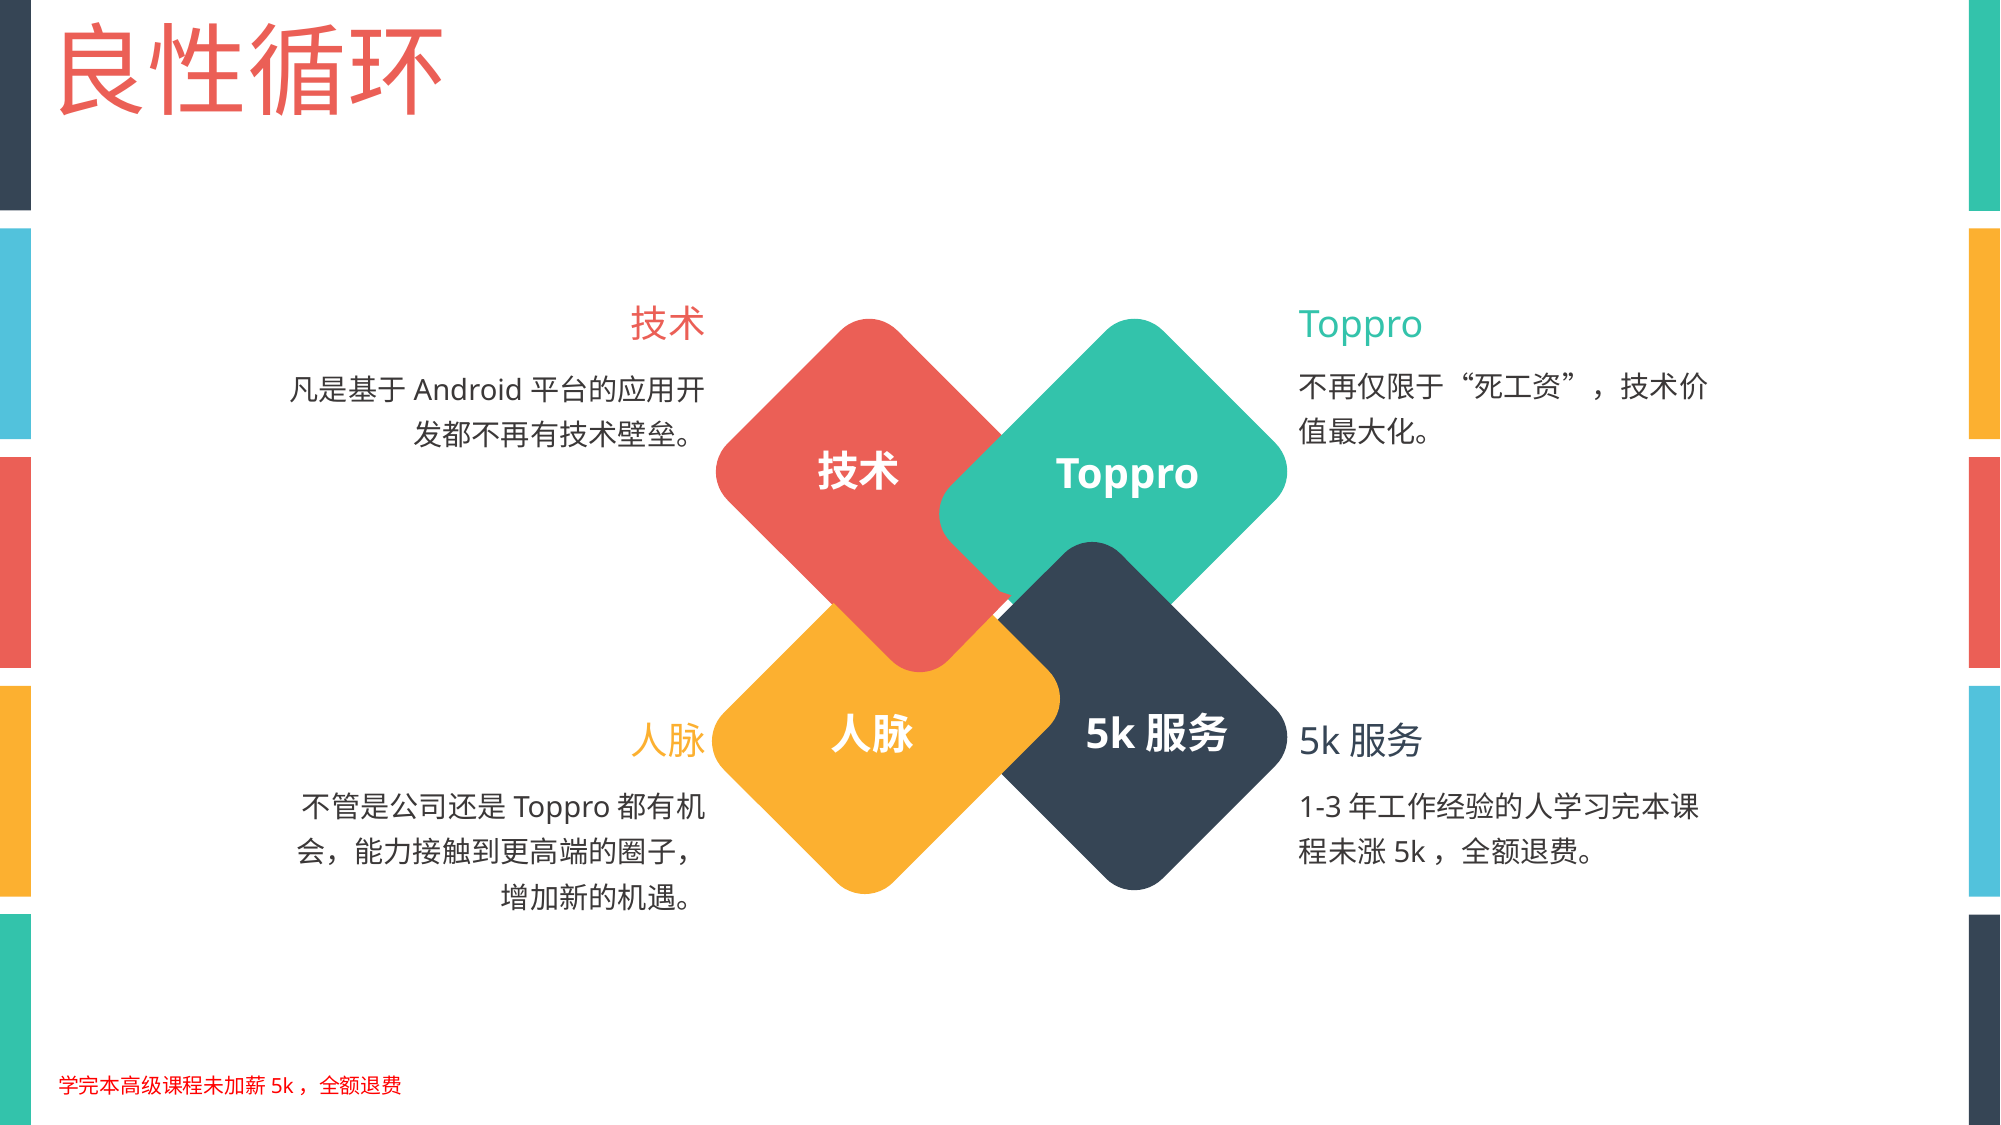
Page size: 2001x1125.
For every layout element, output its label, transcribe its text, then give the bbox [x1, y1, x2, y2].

text_box [0, 228, 31, 440]
text_box [998, 541, 1288, 891]
text_box 凡是基于Android平台的应用开发都不再有技术壁垒。 [257, 353, 721, 459]
text_box 1-3年工作经验的人学习完本课程未涨5k，全额退费。 [1284, 770, 1742, 876]
text_box [783, 543, 1014, 674]
text_box 学完本高级课程未加薪5k，全额退费 [43, 1057, 1622, 1106]
text_box Toppro [1284, 292, 1465, 350]
text_box [1968, 0, 2000, 211]
text_box [1968, 685, 2000, 897]
text_box [1968, 457, 2000, 668]
text_box [0, 0, 31, 211]
text_box [1968, 228, 2000, 440]
text_box 技术 [768, 437, 949, 503]
text_box 不管是公司还是Toppro都有机会，能力接触到更高端的圈子，增加新的机遇。 [257, 770, 721, 922]
text_box 技术 [427, 292, 721, 353]
text_box 5k服务 [1284, 709, 1465, 770]
text_box [711, 604, 1061, 895]
text_box 人脉 [540, 709, 721, 770]
text_box [715, 318, 1001, 604]
text_box [0, 685, 31, 897]
text_box 良性循环 [33, 0, 463, 135]
text_box [1968, 914, 2000, 1125]
text_box 人脉 [782, 700, 963, 766]
text_box [939, 318, 1288, 604]
text_box Toppro [1037, 439, 1218, 504]
text_box [0, 914, 31, 1125]
text_box 5k服务 [1067, 699, 1248, 764]
text_box [0, 457, 31, 668]
text_box 不再仅限于“死工资”，技术价值最大化。 [1284, 350, 1742, 456]
